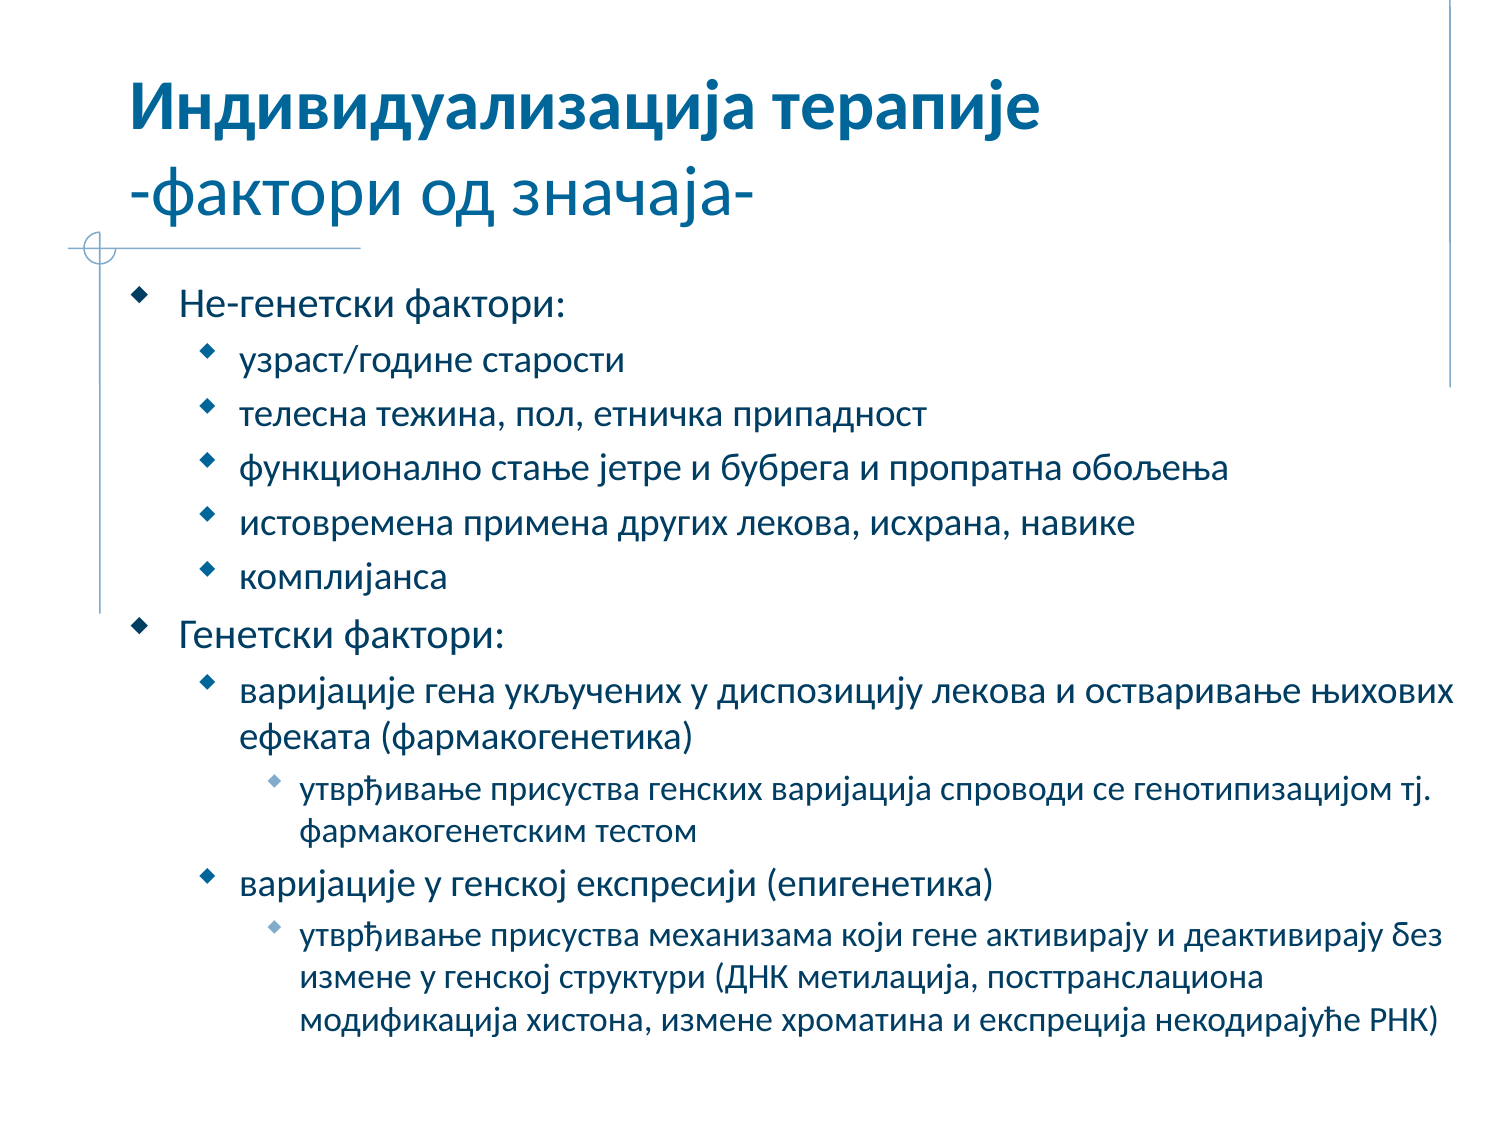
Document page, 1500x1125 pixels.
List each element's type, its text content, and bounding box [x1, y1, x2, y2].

title Индивидуализација терапије -фактори од значаја- [113, 49, 1436, 238]
list Не-генетски фактори: узраст/године старости телесна тежина, пол, етничка припадност функционално стање јетре и бубрега и пропратна обољења истовремена примена других лекова, исхрана, навике комплијанса Генетски фактори: варијације гена укључених у диспозицију лекoва и остваривање њихових ефеката (фармакогенетика) утврђивање присуства генских варијација спроводи се генотипизацијом тј. фармакогенетским тестом варијације у генској експресији (епигенетика) утврђивање присуства механизама који гене активирају и деактивирају без измене у генској структури (ДНК метилација, посттранслациона модификација хистона, измене хроматина и експреција некодирајуће РНК) [111, 266, 1471, 1071]
